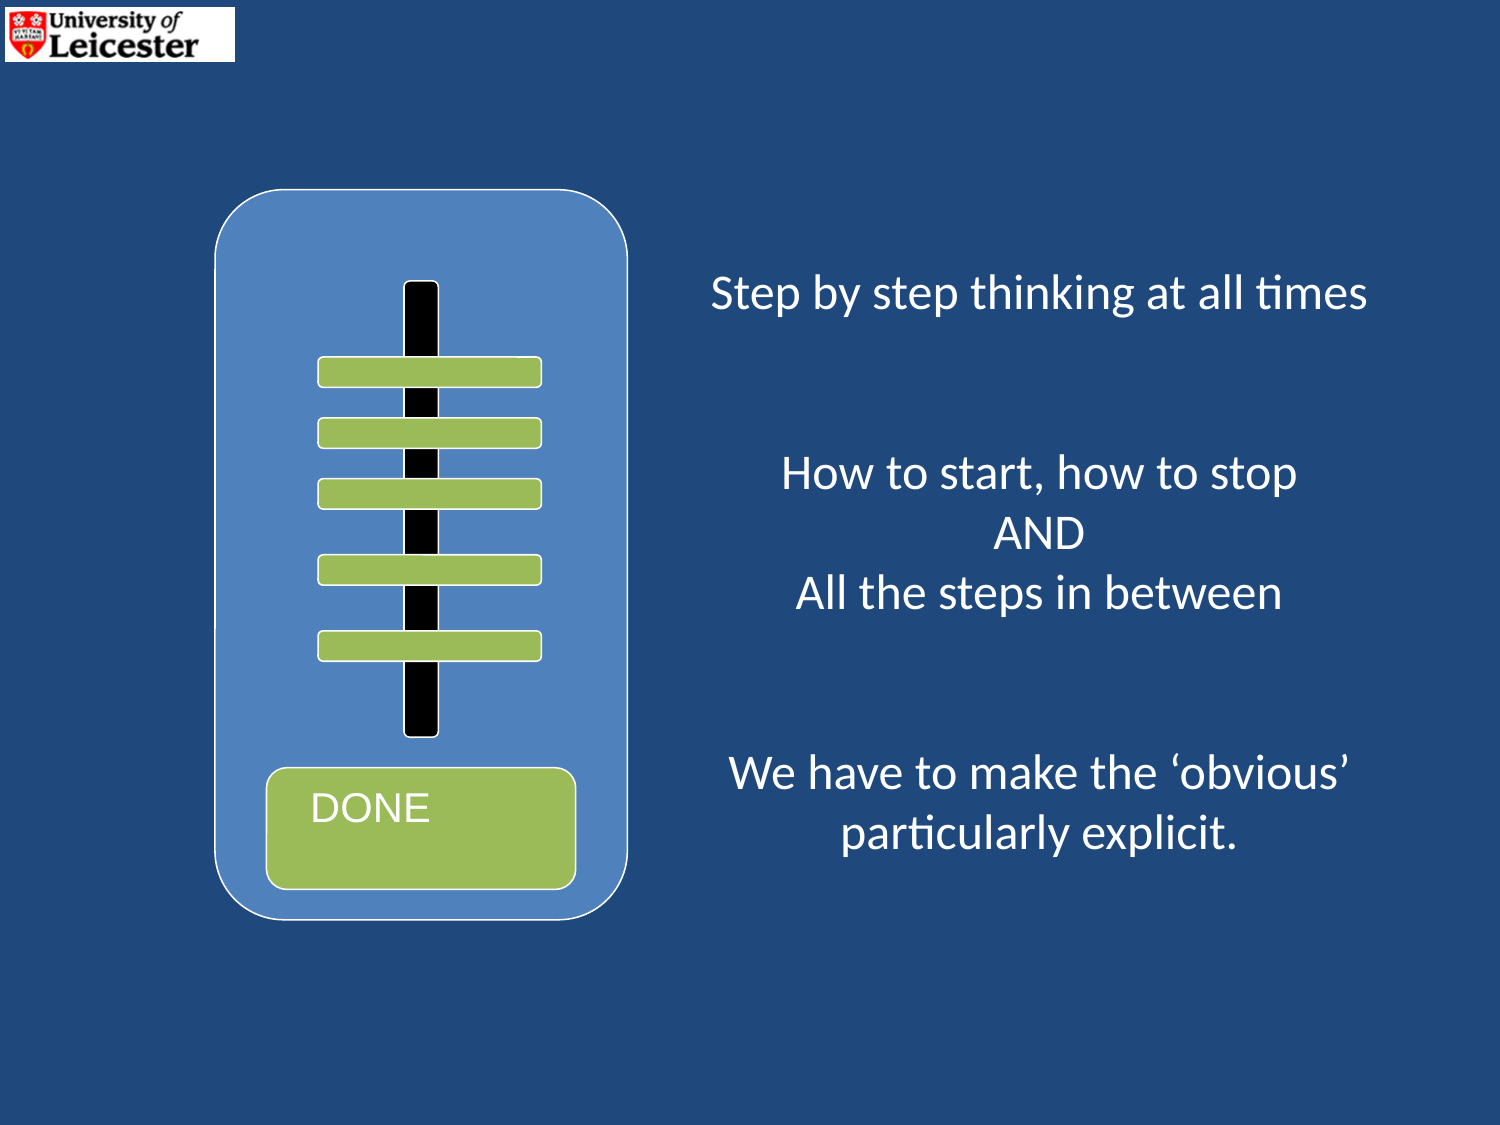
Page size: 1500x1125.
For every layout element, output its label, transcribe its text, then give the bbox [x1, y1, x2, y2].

text_box Step by step thinking at all times How to start, how to stop AND All the steps in between We have to make the ‘obvious’ particularly explicit. [667, 251, 1412, 912]
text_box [214, 189, 628, 920]
picture [5, 7, 235, 62]
